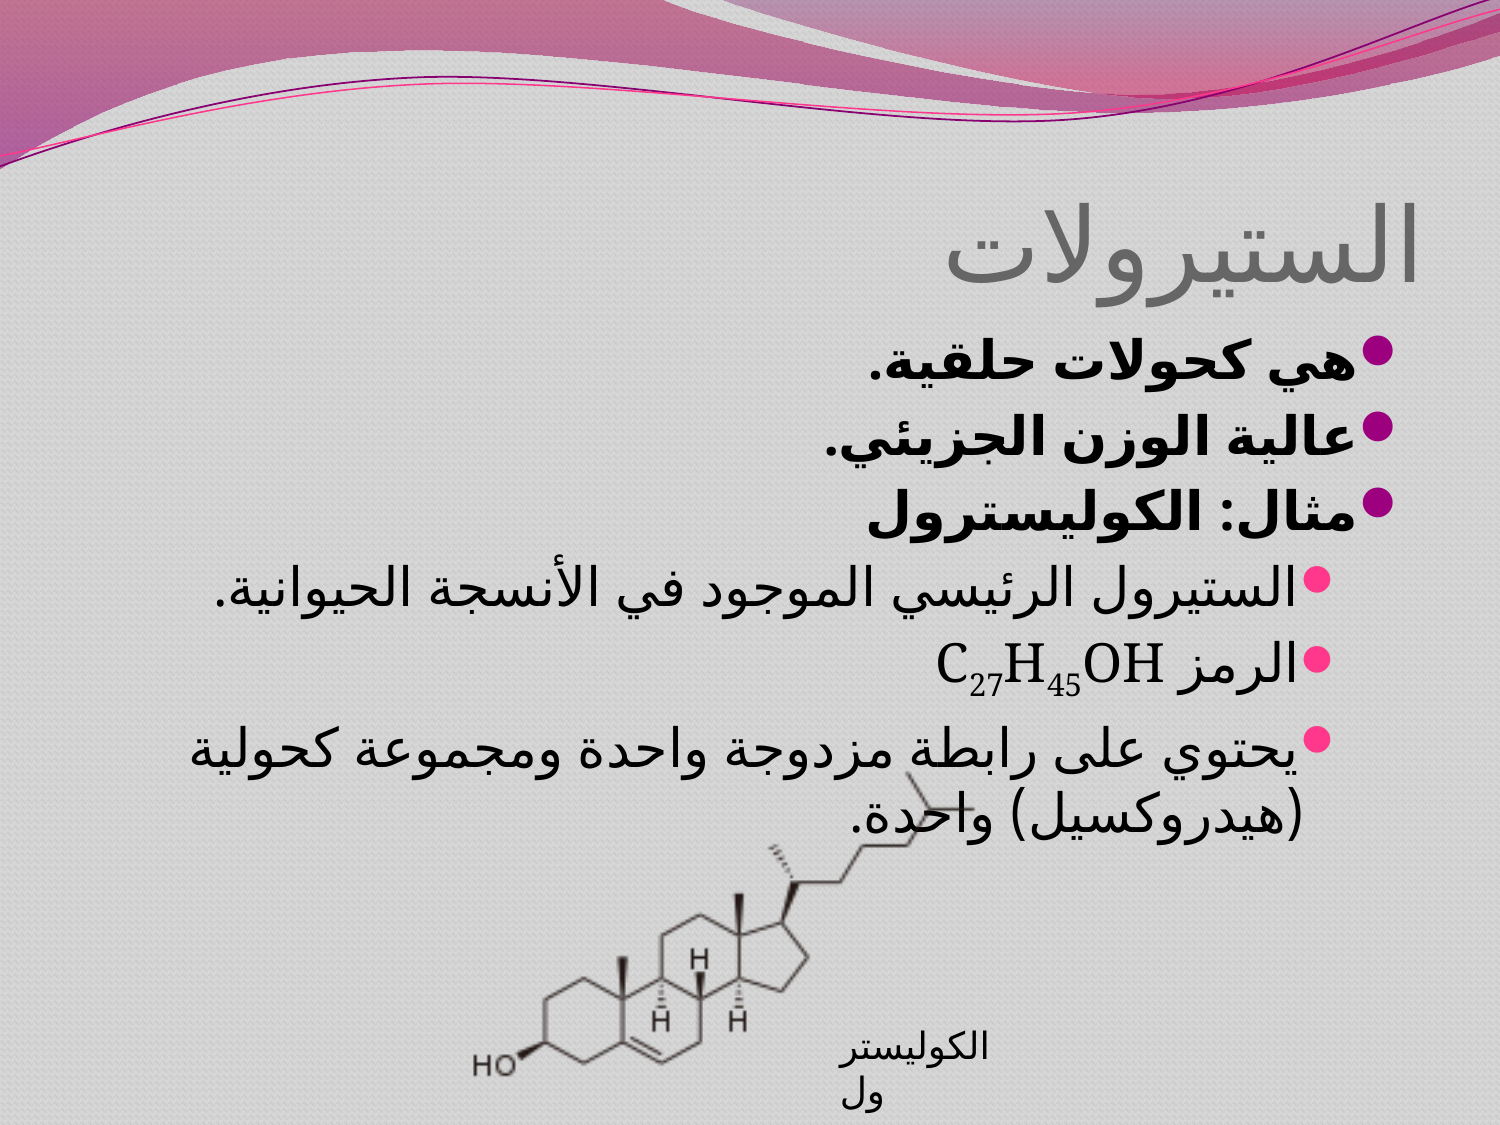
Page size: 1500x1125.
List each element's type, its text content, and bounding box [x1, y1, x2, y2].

list هي كحولات حلقية. عالية الوزن الجزيئي. مثال: الكوليسترول الستيرول الرئيسي الموجود في الأنسجة الحيوانية. الرمز C27H45OH يحتوي على رابطة مزدوجة واحدة ومجموعة كحولية (هيدروكسيل) واحدة. [75, 317, 1425, 1038]
text_box الكوليسترول [825, 1014, 1013, 1120]
picture [449, 749, 1001, 1101]
title الستيرولات [75, 115, 1425, 303]
